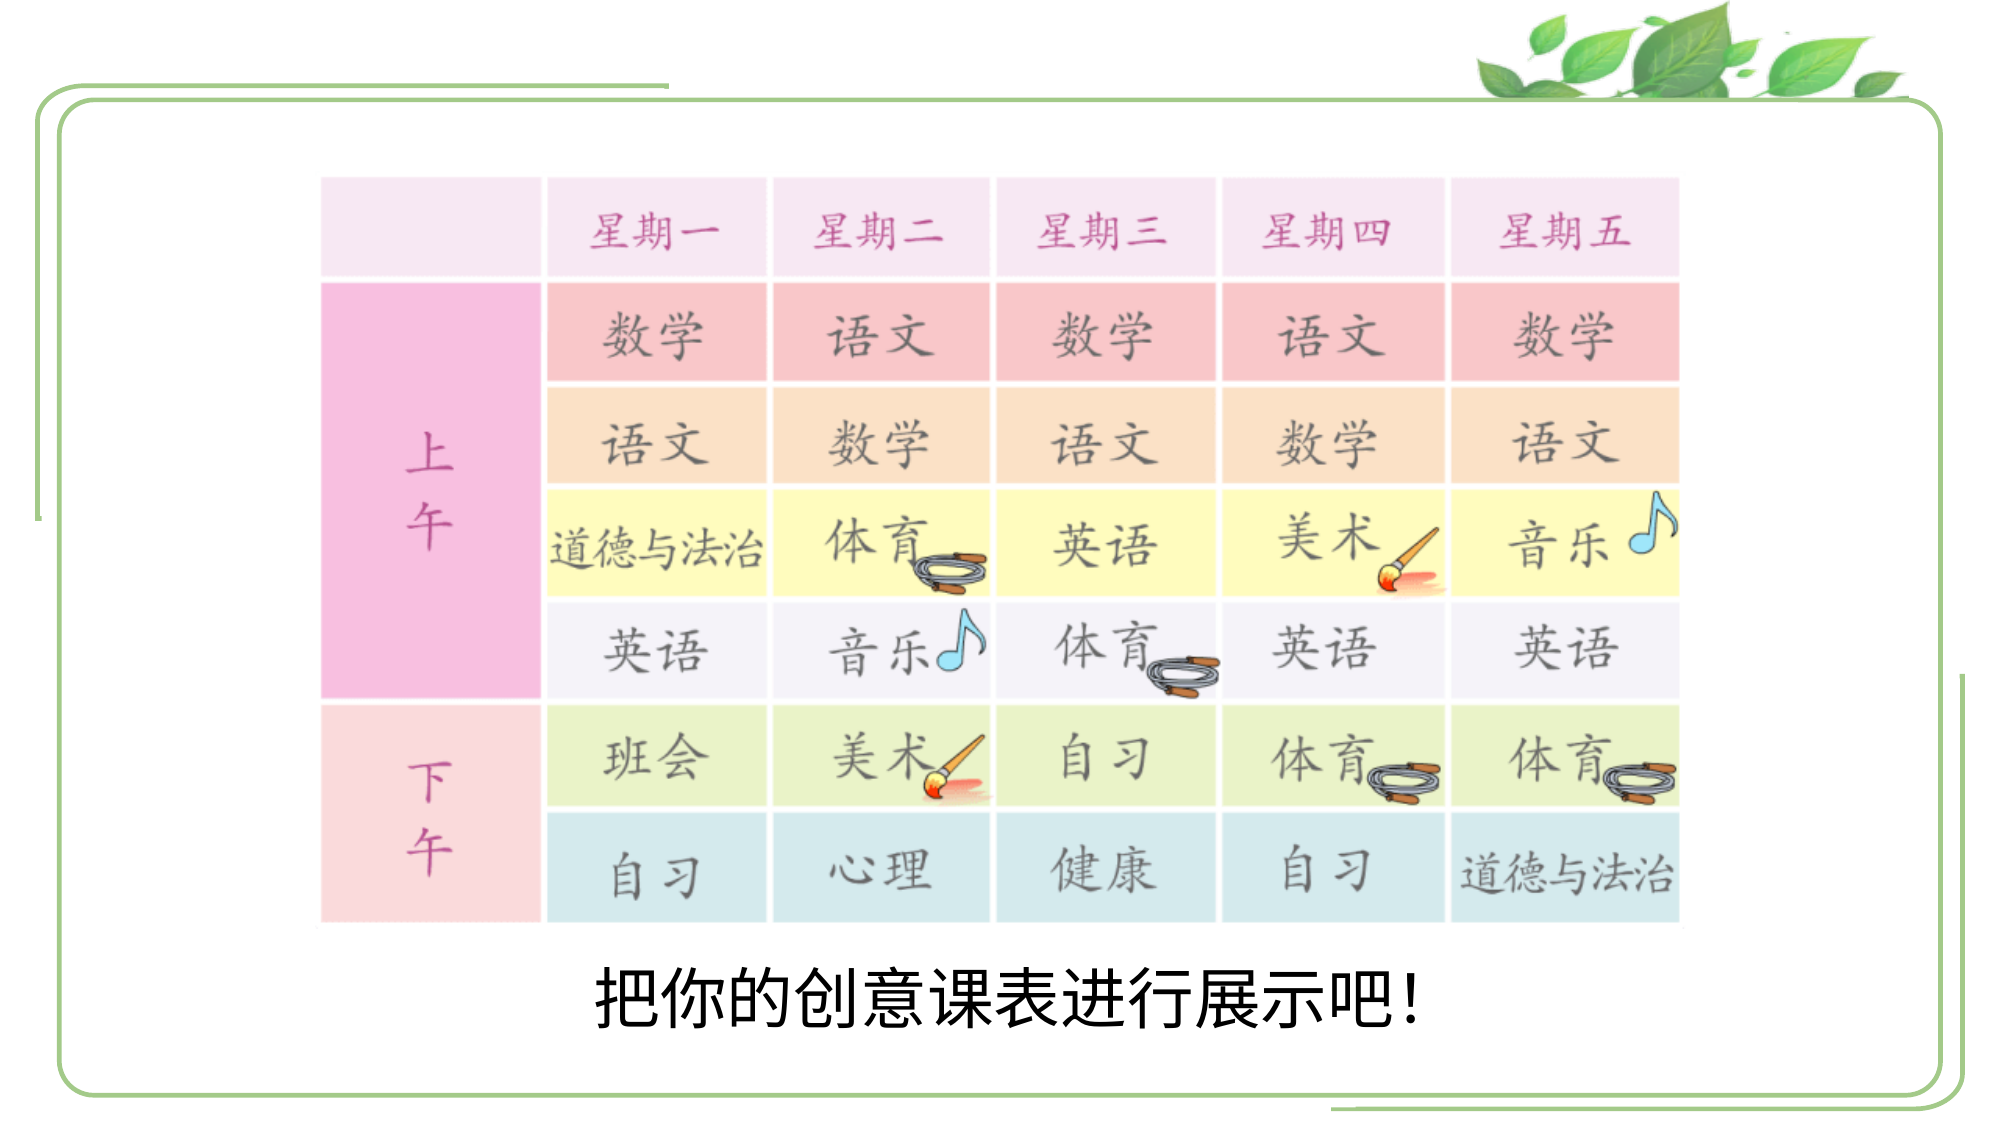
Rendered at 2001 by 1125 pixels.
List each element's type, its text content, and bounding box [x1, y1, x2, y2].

picture [315, 171, 1686, 929]
text_box 把你的创意课表进行展示吧！ [578, 958, 1477, 1046]
